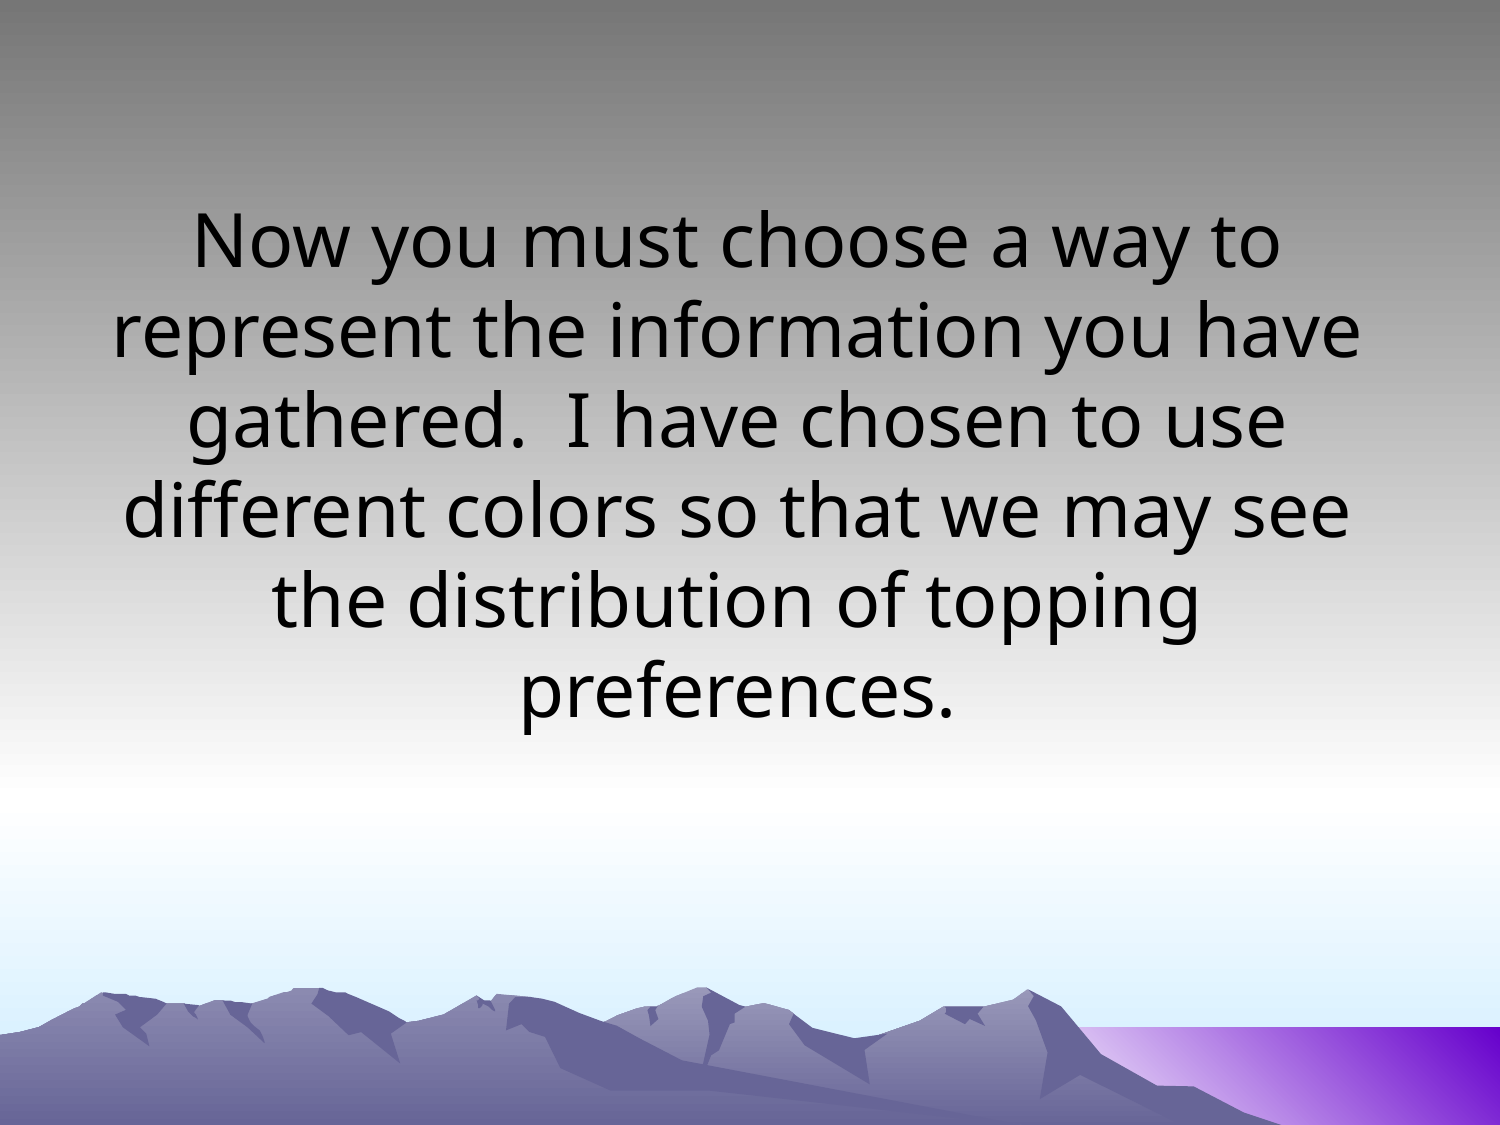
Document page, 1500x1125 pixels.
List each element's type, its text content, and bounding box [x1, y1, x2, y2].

title Now you must choose a way to represent the information you have gathered. I have chosen to use different colors so that we may see the distribution of topping preferences. [62, 162, 1413, 763]
